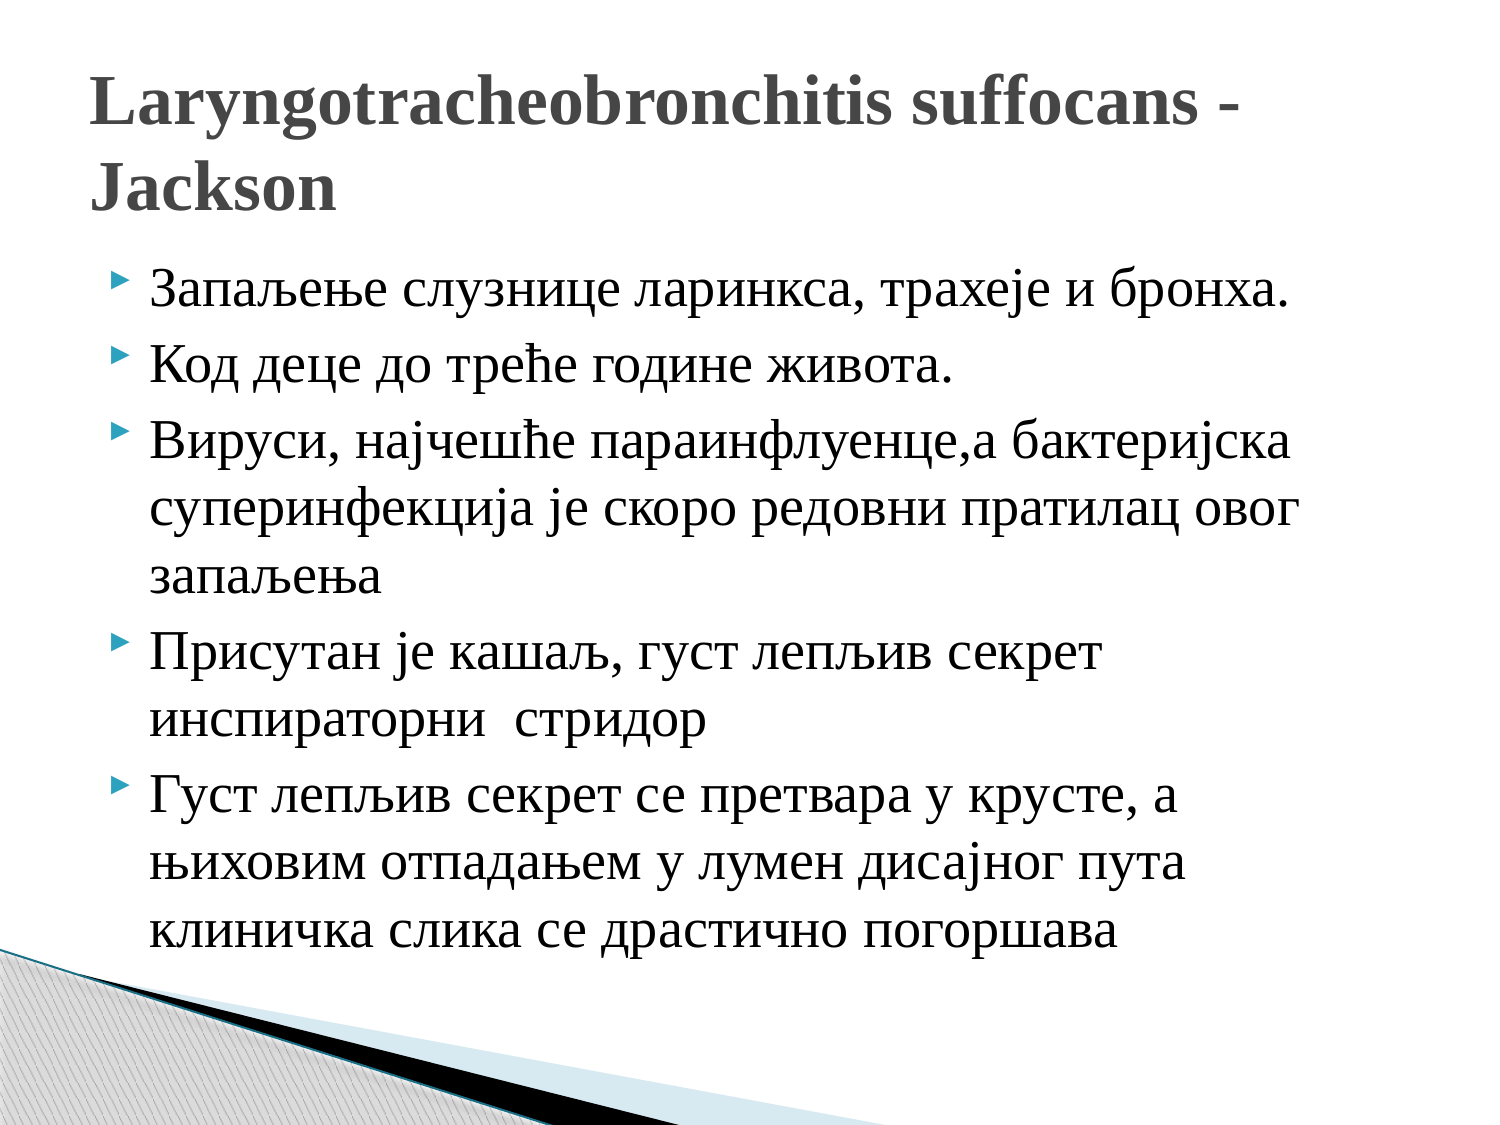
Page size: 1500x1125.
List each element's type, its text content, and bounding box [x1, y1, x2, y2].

list Запаљење слузнице ларинкса, трахеје и бронха. Код деце до треће године живота. Вируси, најчешће параинфлуенце,а бактеријска суперинфекција је скоро редовни пратилац овог запаљења Присутан је кашаљ, густ лепљив секрет инспираторни стридор Густ лепљив секрет се претвара у крусте, а њиховим отпадањем у лумен дисајног пута клиничка слика се драстично погоршава [74, 242, 1426, 986]
title Laryngotracheobronchitis suffocans -Jackson [75, 45, 1425, 233]
